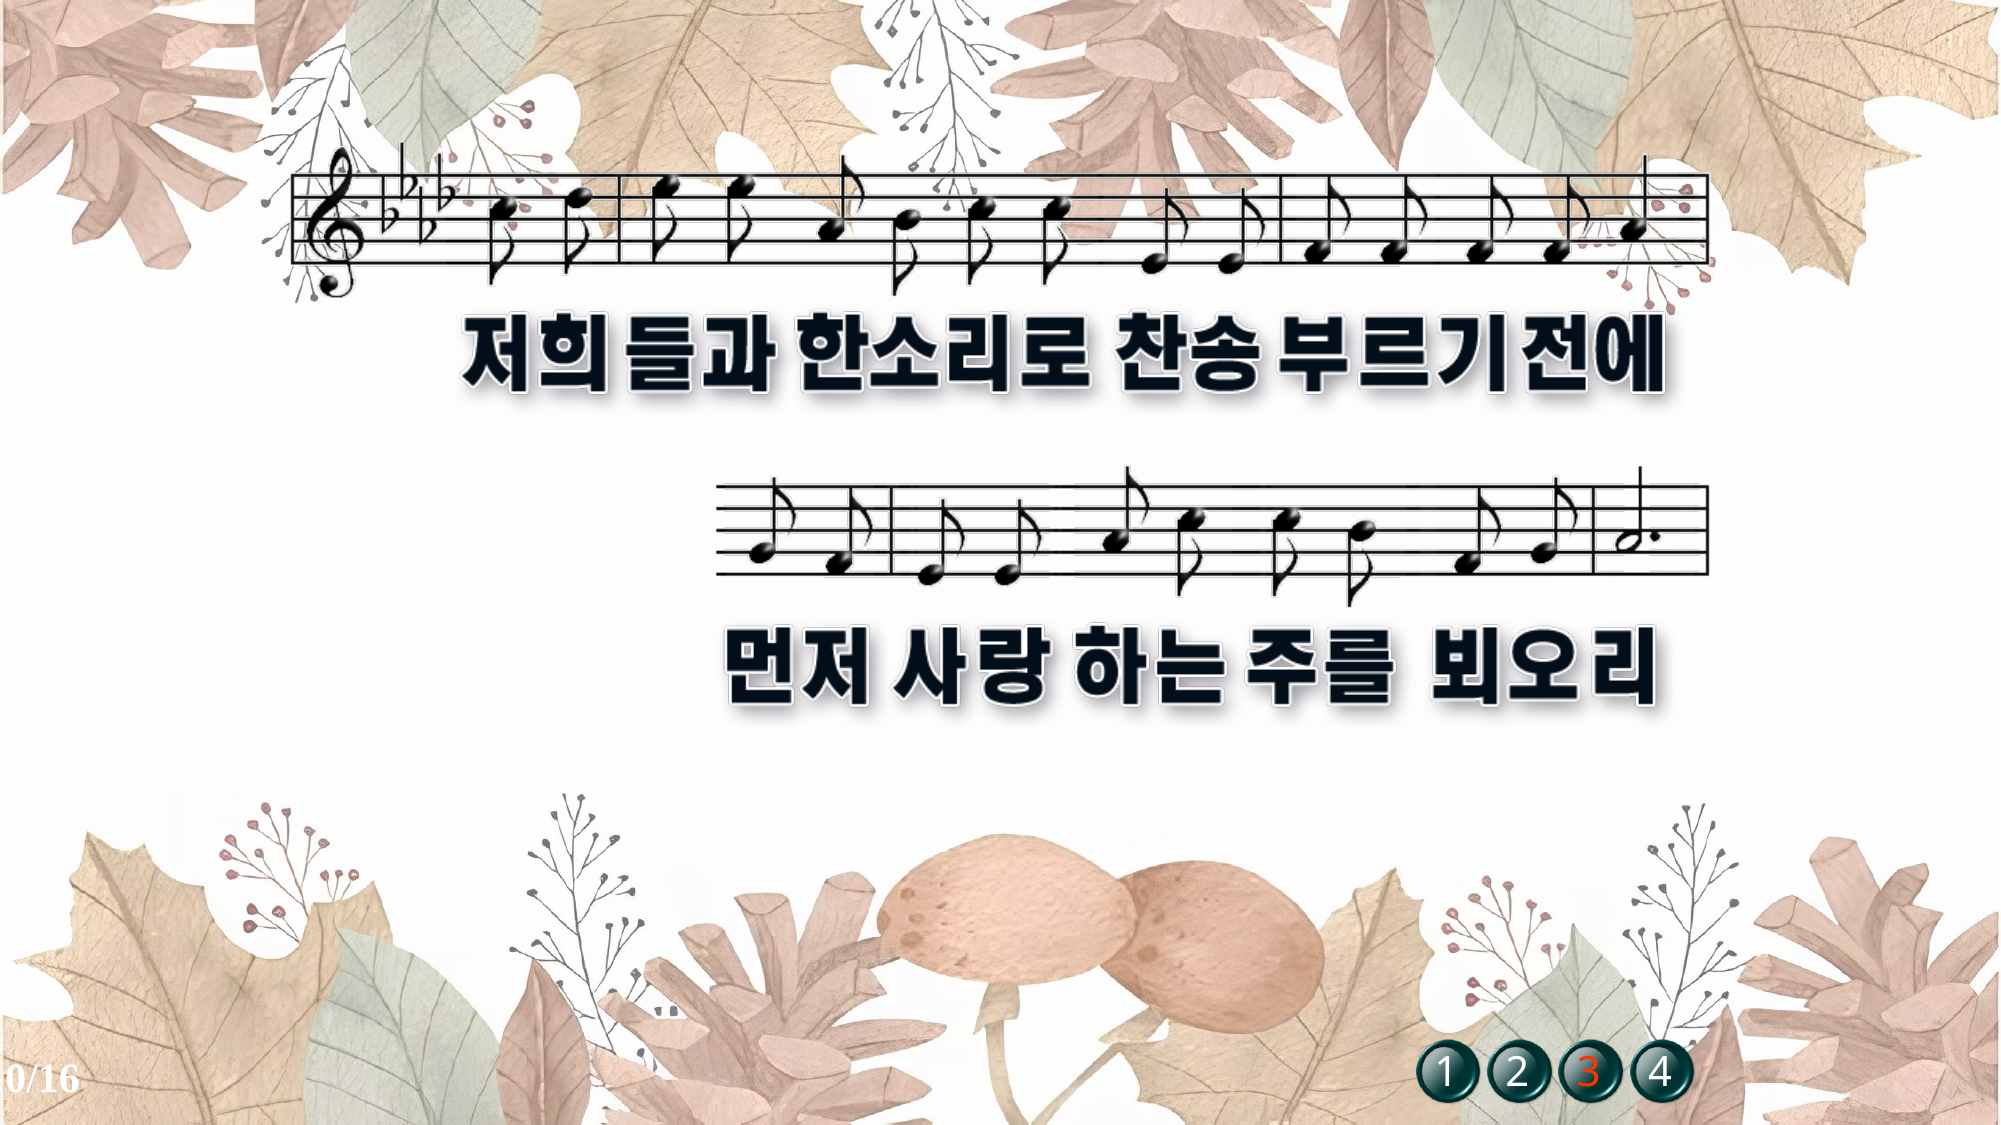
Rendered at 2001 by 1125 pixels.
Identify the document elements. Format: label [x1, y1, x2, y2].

text_box [1484, 1035, 1555, 1106]
text_box [1627, 1035, 1697, 1106]
text_box [1555, 1035, 1626, 1106]
picture [0, 0, 2001, 1125]
text_box [1413, 1035, 1484, 1106]
